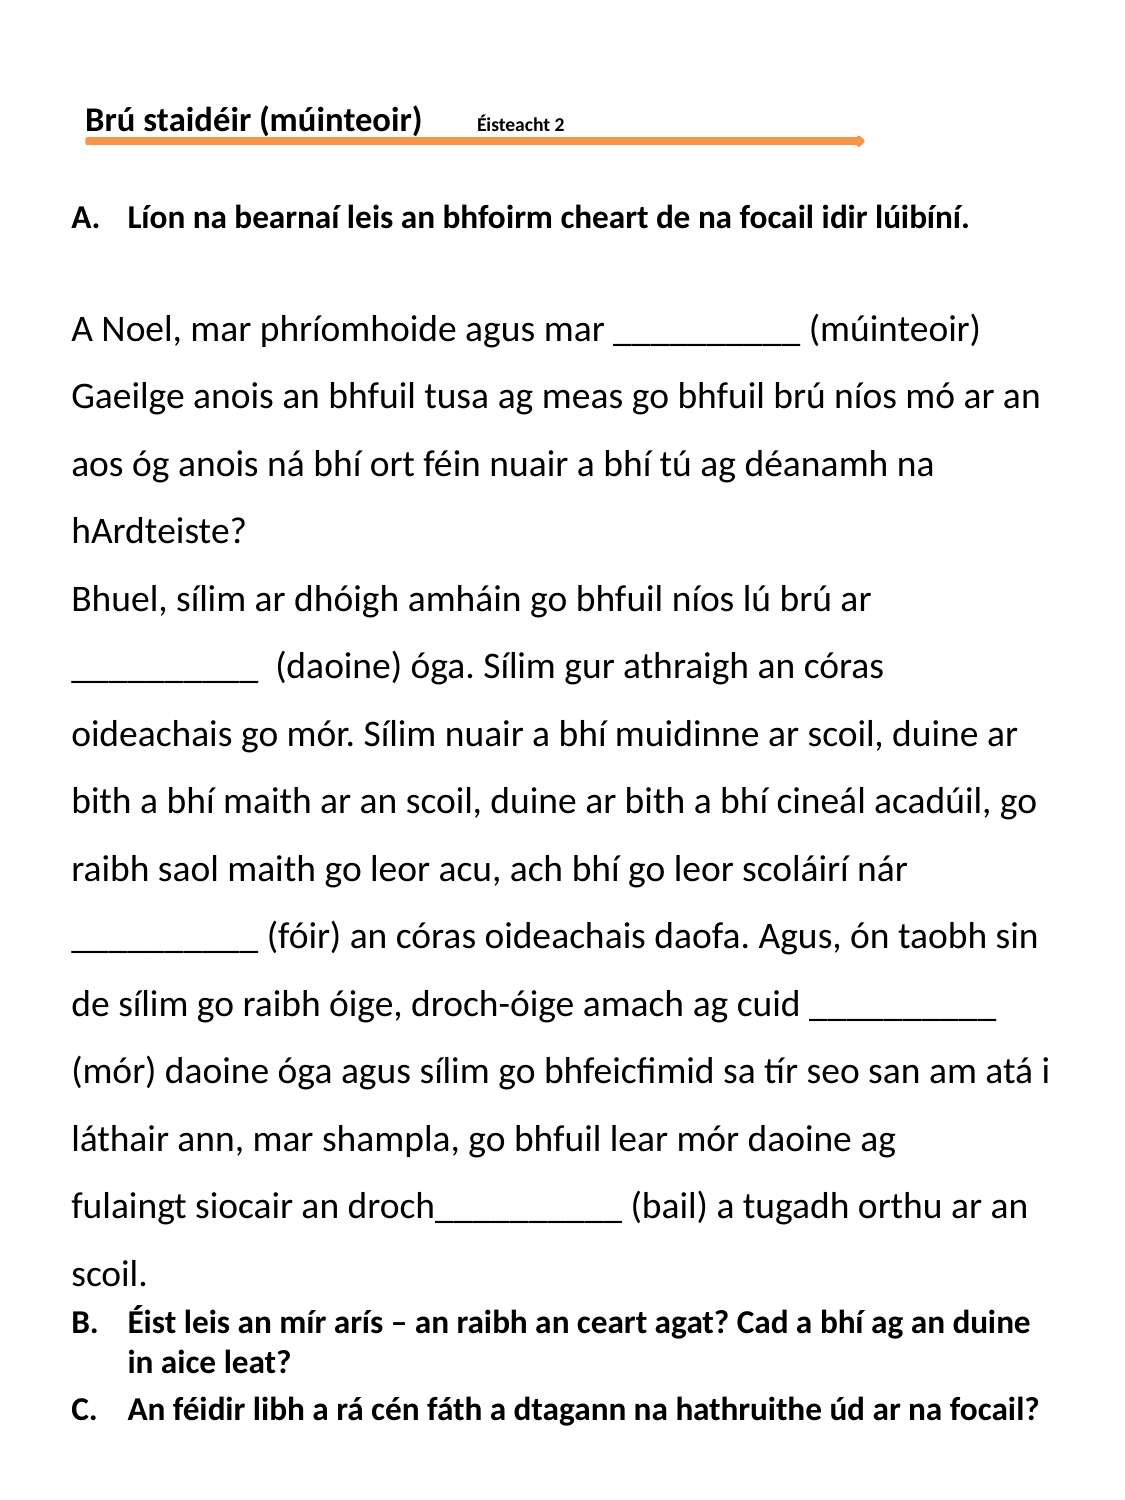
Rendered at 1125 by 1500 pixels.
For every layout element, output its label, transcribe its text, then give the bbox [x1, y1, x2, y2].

list Líon na bearnaí leis an bhfoirm cheart de na focail idir lúibíní. A Noel, mar phríomhoide agus mar __________ (múinteoir) Gaeilge anois an bhfuil tusa ag meas go bhfuil brú níos mó ar an aos óg anois ná bhí ort féin nuair a bhí tú ag déanamh na hArdteiste? Bhuel, sílim ar dhóigh amháin go bhfuil níos lú brú ar __________ (daoine) óga. Sílim gur athraigh an córas oideachais go mór. Sílim nuair a bhí muidinne ar scoil, duine ar bith a bhí maith ar an scoil, duine ar bith a bhí cineál acadúil, go raibh saol maith go leor acu, ach bhí go leor scoláirí nár __________ (fóir) an córas oideachais daofa. Agus, ón taobh sin de sílim go raibh óige, droch-óige amach ag cuid __________ (mór) daoine óga agus sílim go bhfeicfimid sa tír seo san am atá i láthair ann, mar shampla, go bhfuil lear mór daoine ag fulaingt siocair an droch__________ (bail) a tugadh orthu ar an scoil. B. Éist leis an mír arís – an raibh an ceart agat? Cad a bhí ag an duine in aice leat? C. An féidir libh a rá cén fáth a dtagann na hathruithe úd ar na focail? [56, 187, 1069, 1438]
text_box Brú staidéir (múinteoir) Éisteacht 2 [62, 37, 1075, 163]
